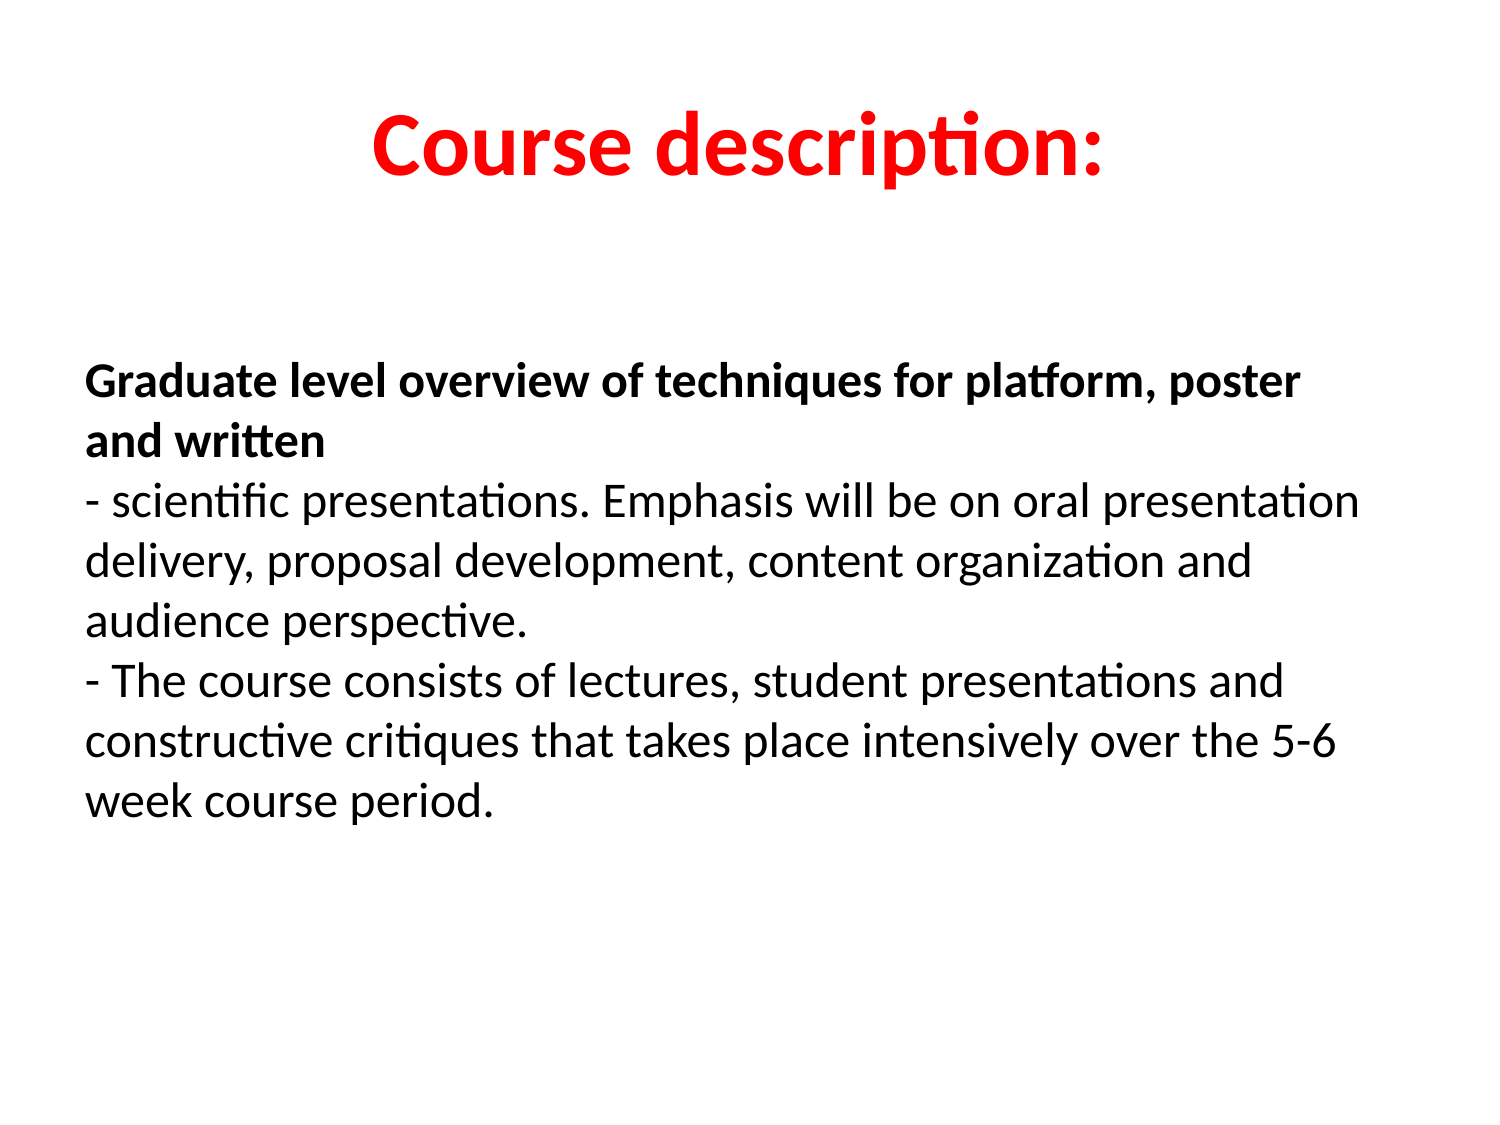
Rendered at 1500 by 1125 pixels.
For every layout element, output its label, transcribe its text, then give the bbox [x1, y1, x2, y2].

text_box Graduate level overview of techniques for platform, poster and written - scientific presentations. Emphasis will be on oral presentation delivery, proposal development, content organization and audience perspective. - The course consists of lectures, student presentations and constructive critiques that takes place intensively over the 5-6 week course period. [70, 339, 1383, 835]
title Course description: [75, 45, 1425, 233]
